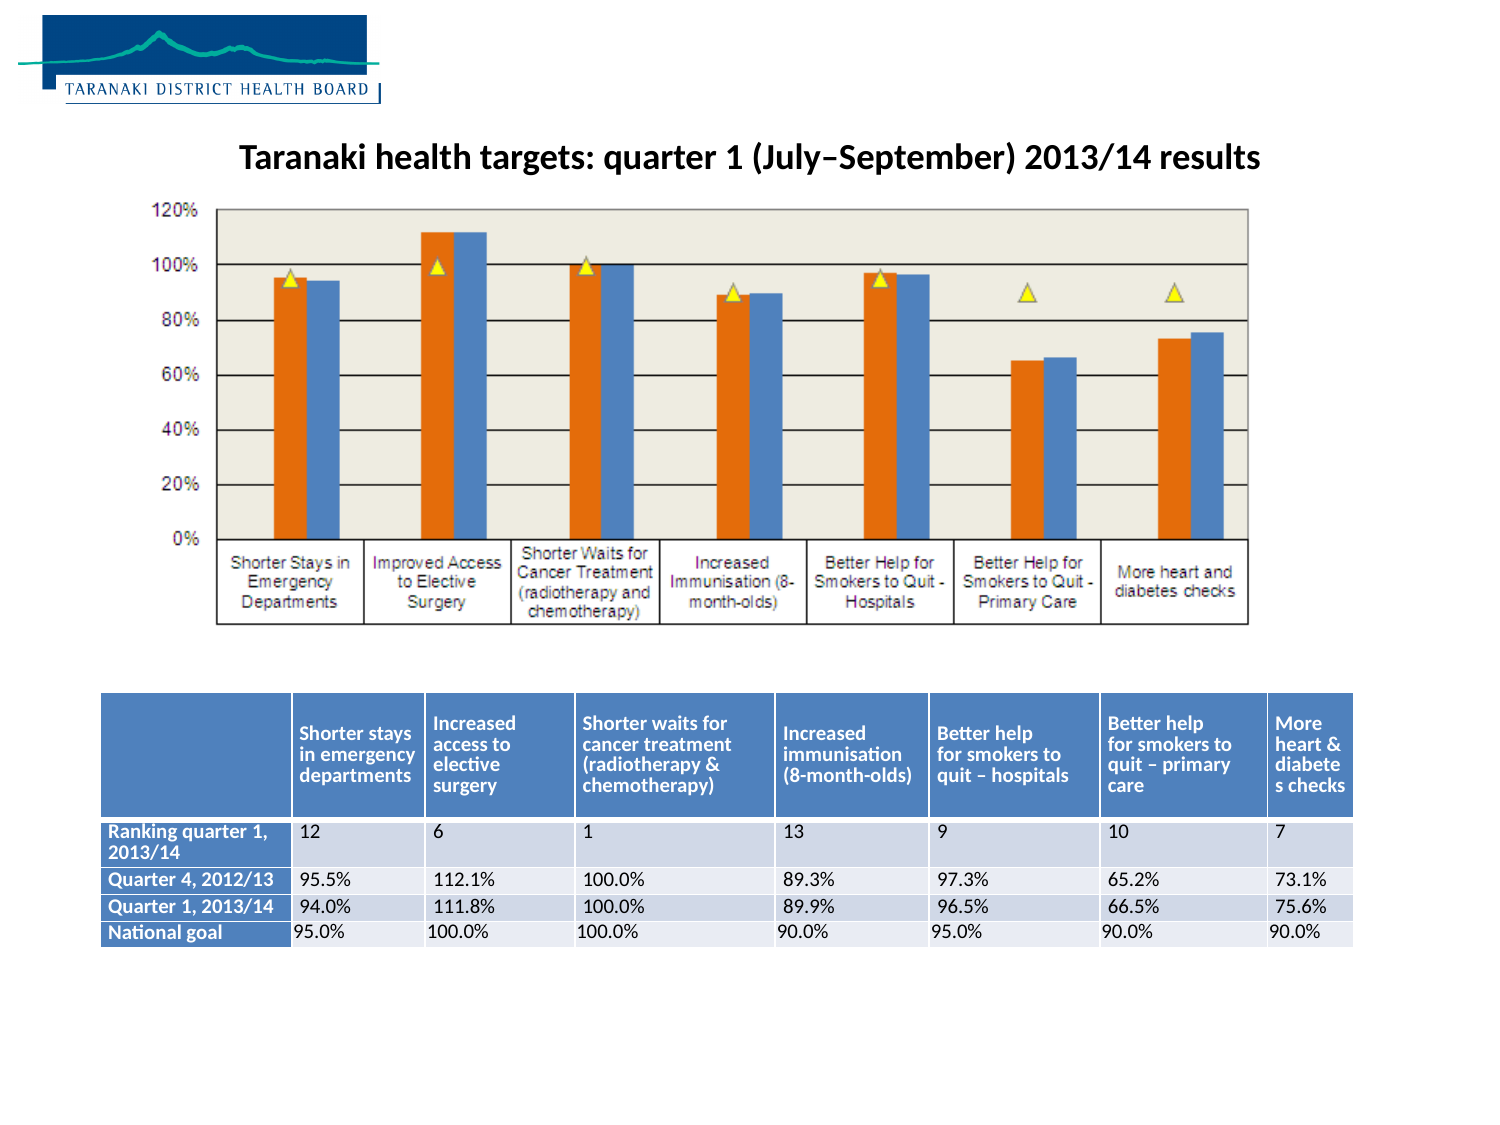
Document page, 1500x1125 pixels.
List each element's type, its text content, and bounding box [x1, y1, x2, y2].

table_cell 94.0% [293, 895, 424, 921]
table_header Better help for smokers to quit – primary care [1101, 693, 1267, 817]
table_cell 95.0% [930, 922, 1099, 947]
table_header Shorter waits for cancer treatment (radiotherapy & chemotherapy) [576, 693, 774, 817]
table_cell 7 [1268, 823, 1353, 867]
table_cell 12 [293, 823, 424, 867]
table_cell 112.1% [426, 868, 574, 894]
table_cell 90.0% [1268, 922, 1353, 947]
table_cell 100.0% [576, 895, 774, 921]
table_cell 65.2% [1101, 868, 1267, 894]
table_header More heart & diabetes checks [1268, 693, 1353, 817]
table_cell Ranking quarter 1, 2013/14 [101, 823, 291, 867]
table_header Increased access to elective surgery [426, 693, 574, 817]
table_cell 66.5% [1101, 895, 1267, 921]
table_cell 6 [426, 823, 574, 867]
table_cell 75.6% [1268, 895, 1353, 921]
table_cell 10 [1101, 823, 1267, 867]
table_cell 100.0% [426, 922, 574, 947]
table_cell 9 [930, 823, 1099, 867]
table_cell 96.5% [930, 895, 1099, 921]
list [135, 184, 1271, 645]
table_cell 89.3% [776, 868, 928, 894]
table_cell 1 [576, 823, 774, 867]
table_cell 89.9% [776, 895, 928, 921]
table_cell 90.0% [1101, 922, 1267, 947]
table_header Better help for smokers to quit – hospitals [930, 693, 1099, 817]
table_cell 95.5% [293, 868, 424, 894]
table_cell 97.3% [930, 868, 1099, 894]
table_cell 100.0% [576, 868, 774, 894]
table_cell 95.0% [293, 922, 424, 947]
table_header Shorter stays in emergency departments [293, 693, 424, 817]
table_cell 13 [776, 823, 928, 867]
table_cell National goal [101, 922, 291, 947]
table_cell 100.0% [576, 922, 774, 947]
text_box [17, 15, 381, 104]
table_cell Quarter 4, 2012/13 [101, 868, 291, 894]
title Taranaki health targets: quarter 1 (July–September) 2013/14 results [75, 125, 1425, 185]
table_cell 111.8% [426, 895, 574, 921]
table_header Increased immunisation (8-month-olds) [776, 693, 928, 817]
table_cell 90.0% [776, 922, 928, 947]
table_cell 73.1% [1268, 868, 1353, 894]
table_header [101, 693, 291, 817]
table_cell Quarter 1, 2013/14 [101, 895, 291, 921]
